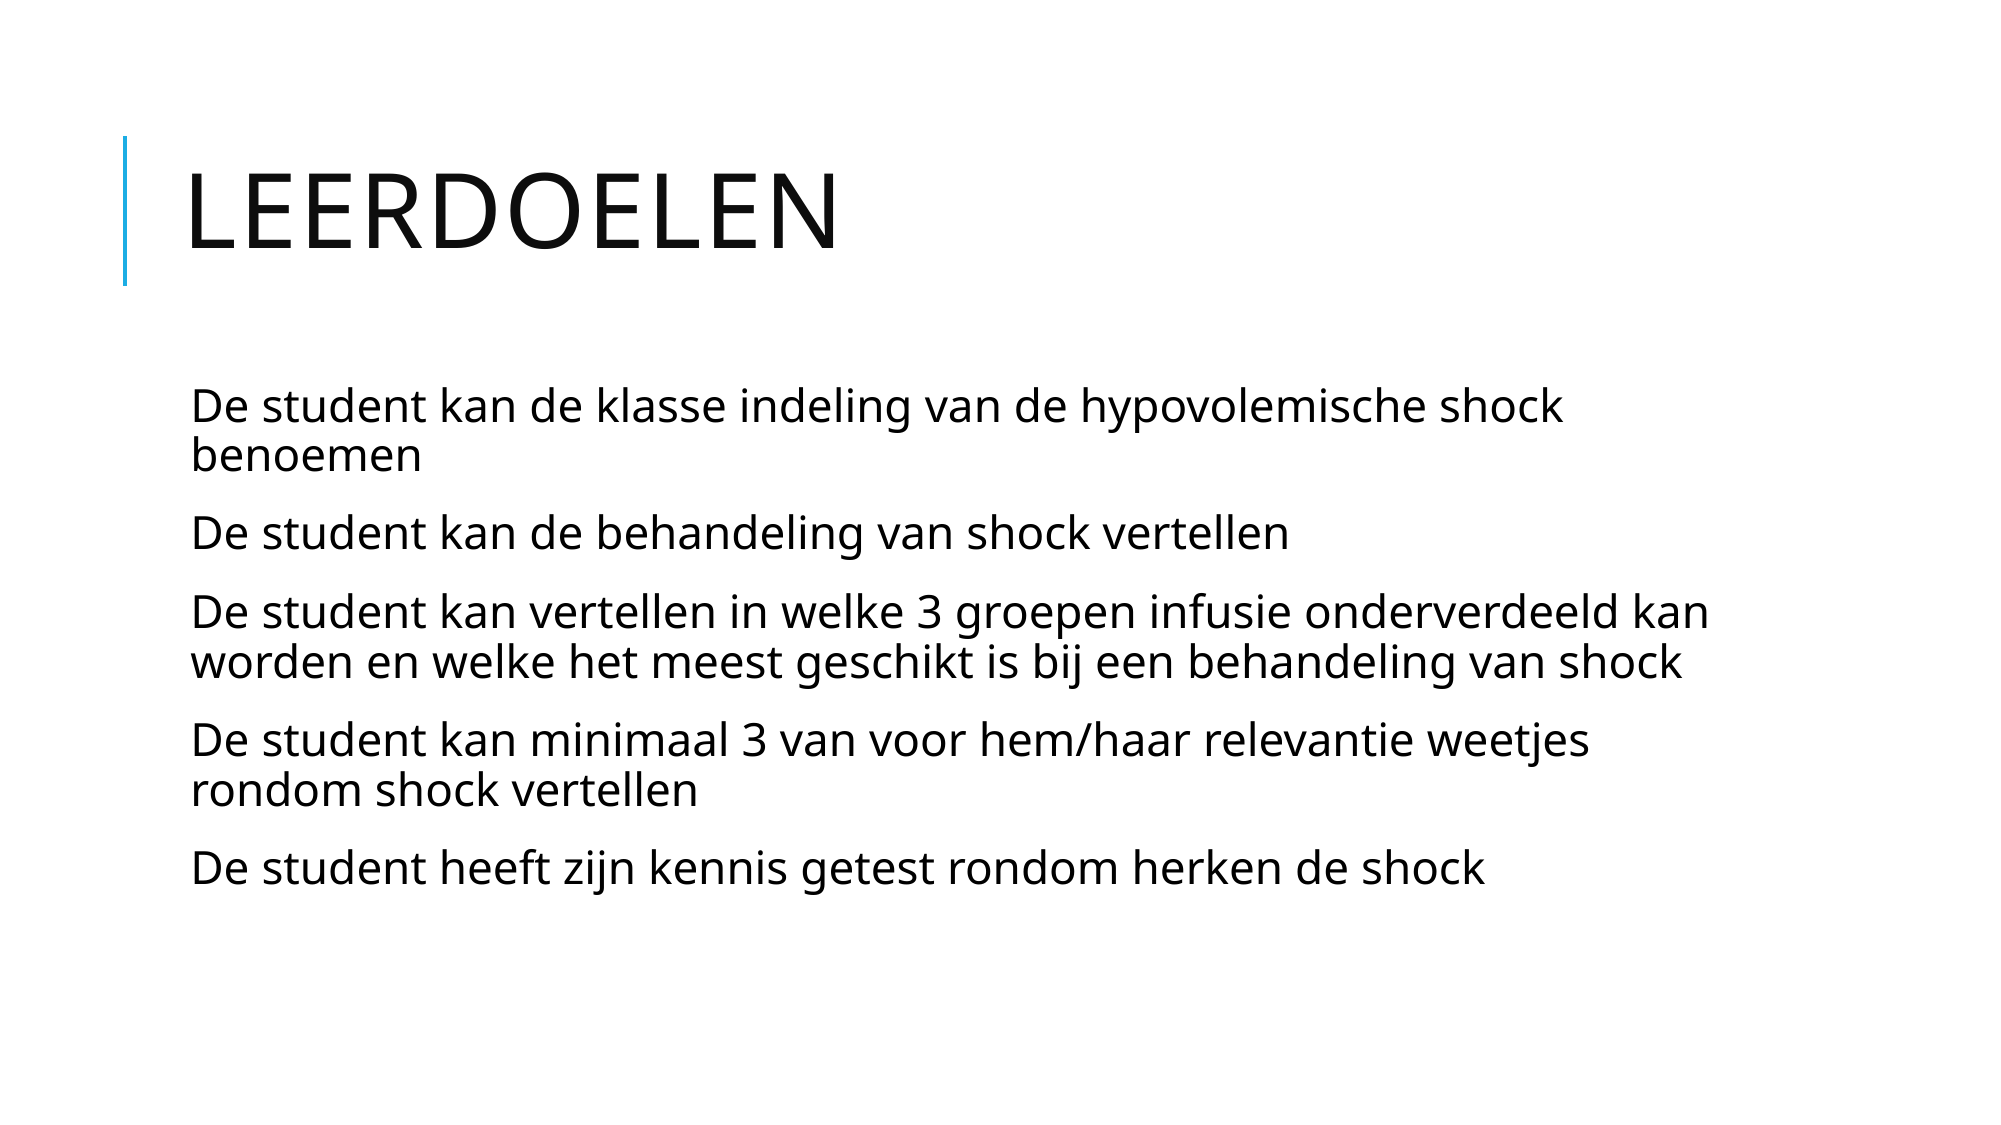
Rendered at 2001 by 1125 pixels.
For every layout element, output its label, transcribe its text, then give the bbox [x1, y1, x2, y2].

title Leerdoelen [168, 96, 1763, 342]
list De student kan de klasse indeling van de hypovolemische shock benoemen De student kan de behandeling van shock vertellen De student kan vertellen in welke 3 groepen infusie onderverdeeld kan worden en welke het meest geschikt is bij een behandeling van shock De student kan minimaal 3 van voor hem/haar relevantie weetjes rondom shock vertellen De student heeft zijn kennis getest rondom herken de shock [168, 375, 1763, 1035]
